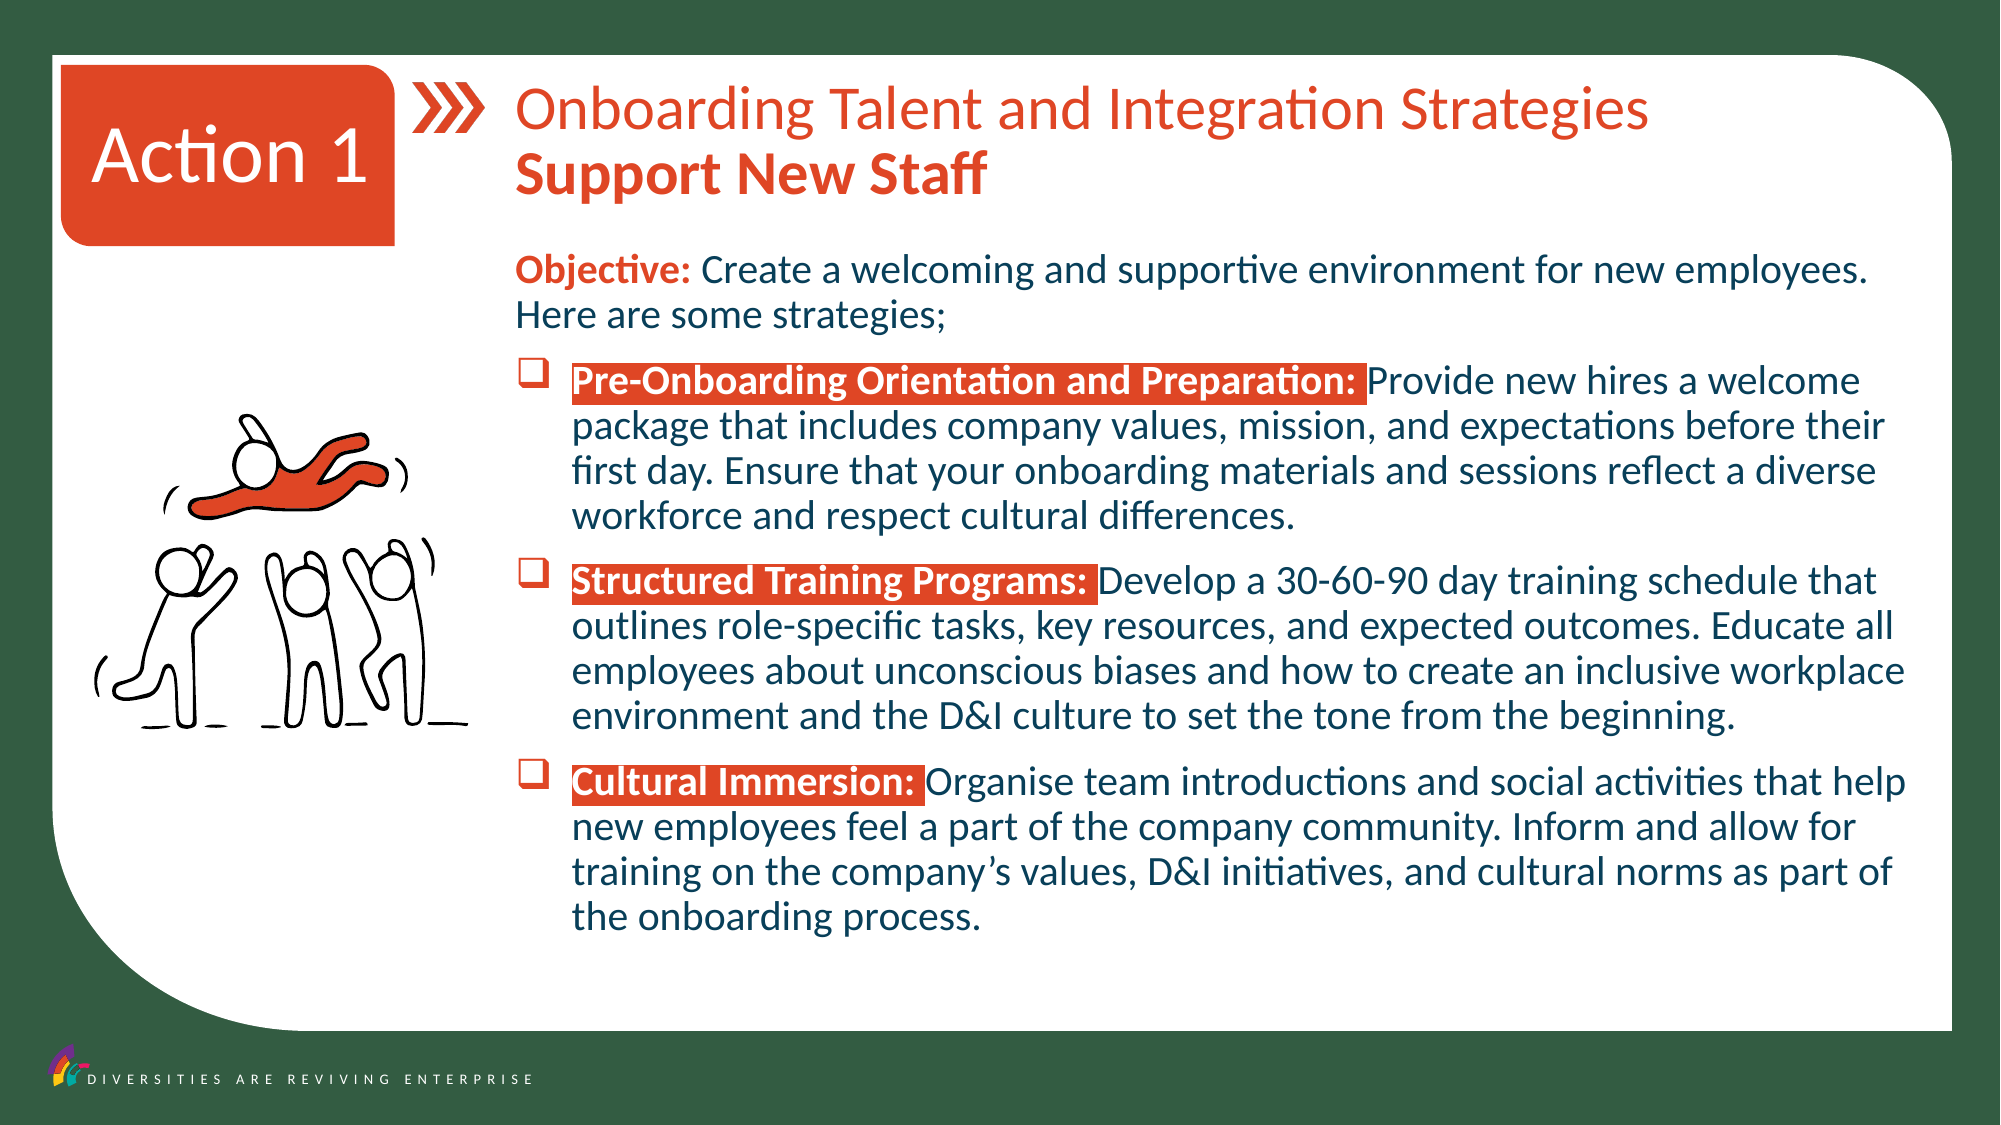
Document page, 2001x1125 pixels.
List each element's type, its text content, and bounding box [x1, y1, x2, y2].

text_box Objective: Create a welcoming and supportive environment for new employees. Here are some strategies; Pre-Onboarding Orientation and Preparation: Provide new hires a welcome package that includes company values, mission, and expectations before their first day. Ensure that your onboarding materials and sessions reflect a diverse workforce and respect cultural differences. Structured Training Programs: Develop a 30-60-90 day training schedule that outlines role-specific tasks, key resources, and expected outcomes. Educate all employees about unconscious biases and how to create an inclusive workplace environment and the D&I culture to set the tone from the beginning. Cultural Immersion: Organise team introductions and social activities that help new employees feel a part of the company community. Inform and allow for training on the company’s values, D&I initiatives, and cultural norms as part of the onboarding process. [500, 239, 1939, 437]
picture [404, 64, 491, 151]
text_box [59, 71, 396, 248]
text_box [94, 413, 469, 730]
text_box Onboarding Talent and Integration Strategies Support New Staff [500, 69, 1999, 247]
text_box Action 1 [15, 56, 385, 213]
